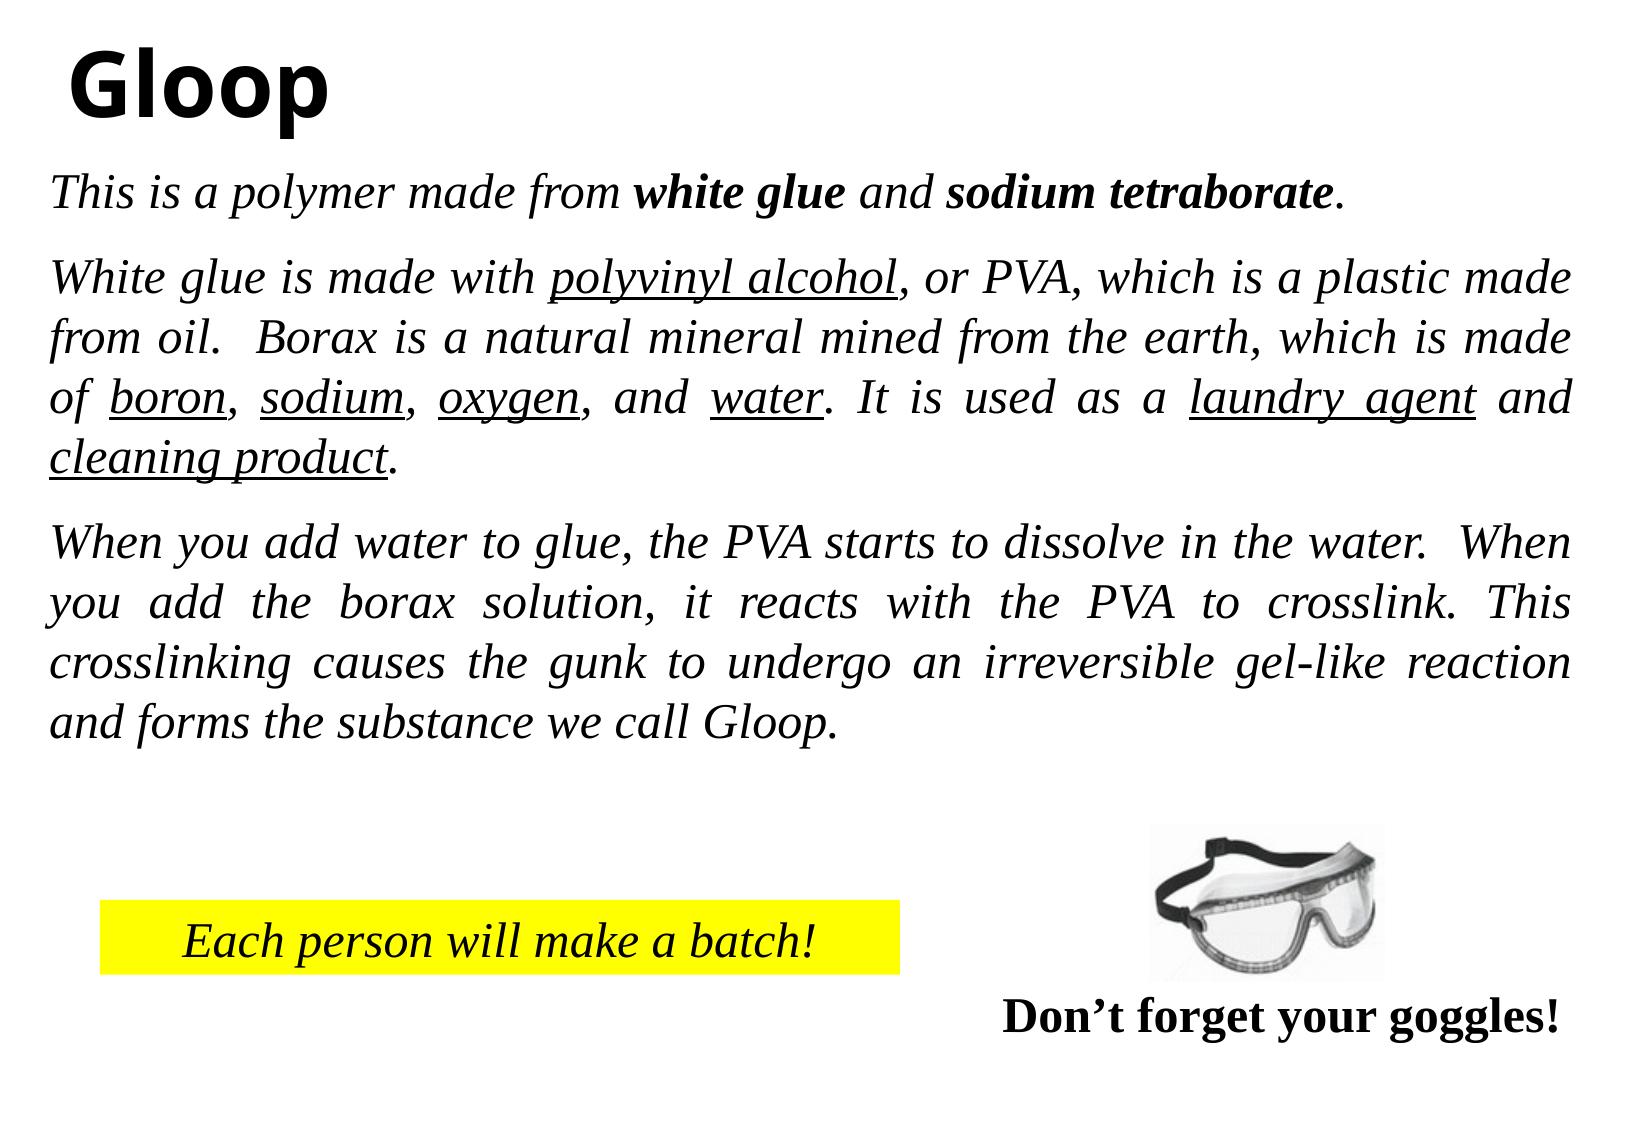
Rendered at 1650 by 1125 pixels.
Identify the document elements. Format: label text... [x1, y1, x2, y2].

text_box This is a polymer made from white glue and sodium tetraborate. White glue is made with polyvinyl alcohol, or PVA, which is a plastic made from oil. Borax is a natural mineral mined from the earth, which is made of boron, sodium, oxygen, and water. It is used as a laundry agent and cleaning product. When you add water to glue, the PVA starts to dissolve in the water. When you add the borax solution, it reacts with the PVA to crosslink. This crosslinking causes the gunk to undergo an irreversible gel-like reaction and forms the substance we call Gloop. [34, 151, 1588, 757]
text_box Each person will make a batch! [99, 899, 900, 975]
title Gloop [0, 0, 399, 163]
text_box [987, 824, 1588, 1051]
